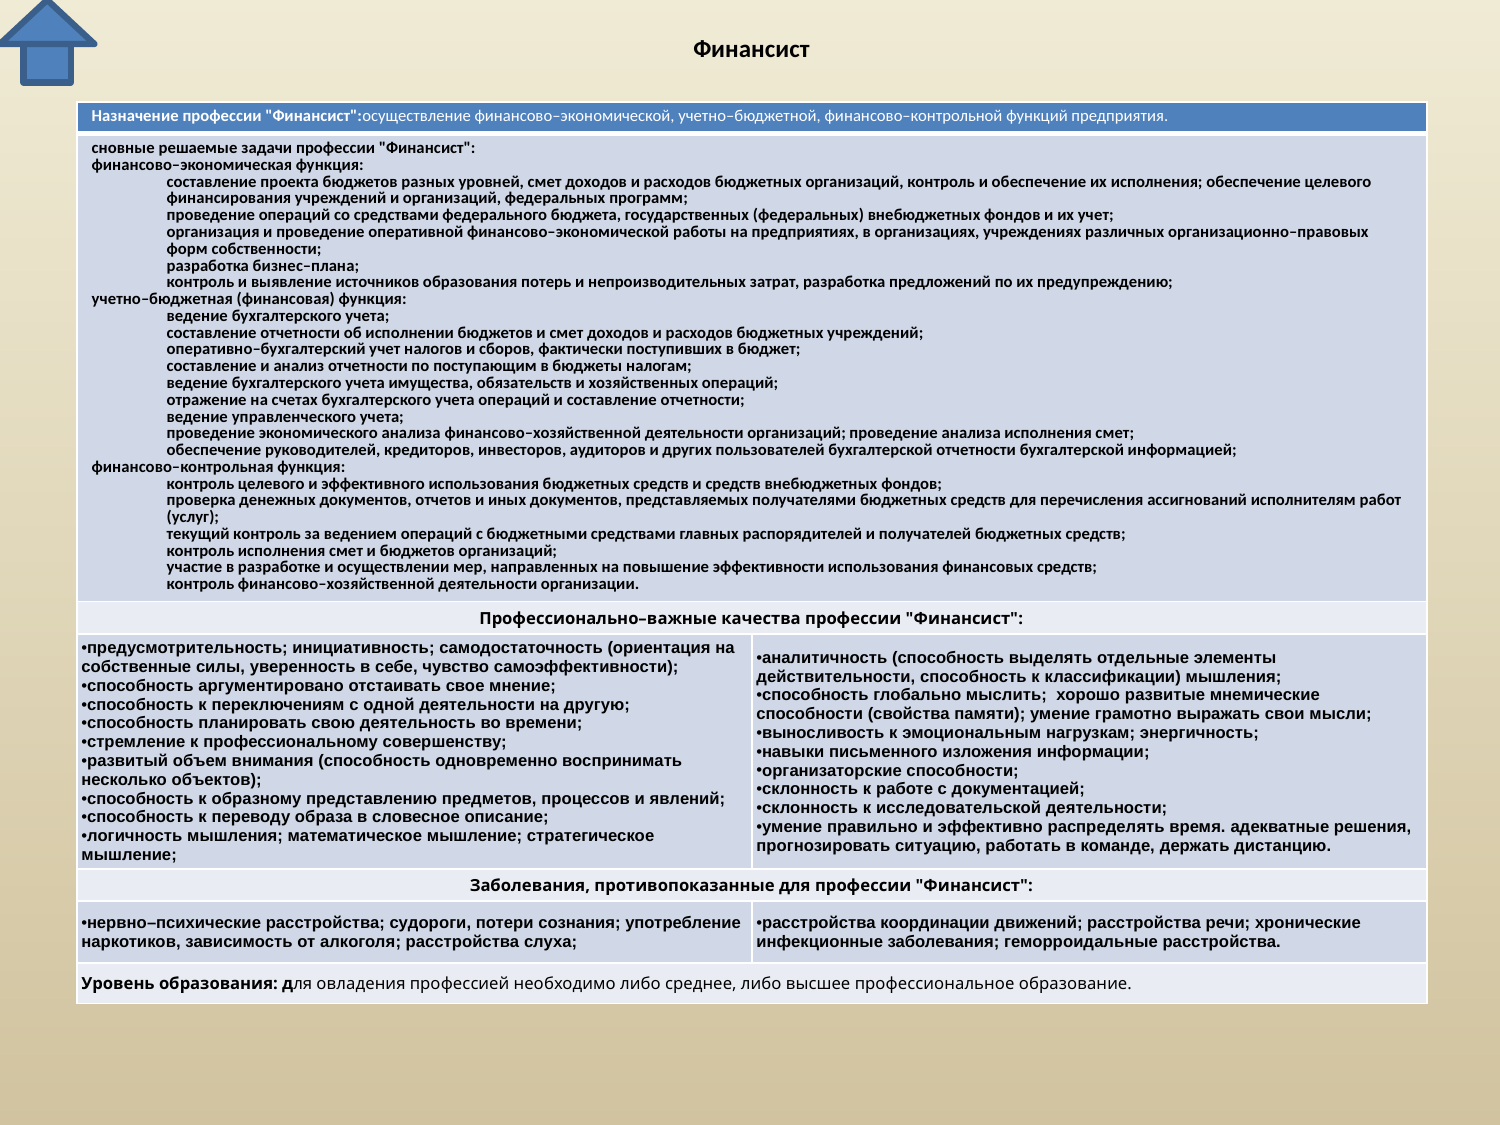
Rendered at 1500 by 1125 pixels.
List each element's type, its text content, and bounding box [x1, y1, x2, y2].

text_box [1, 1, 93, 81]
table_cell Уровень образования: для овладения профессией необходимо либо среднее, либо высшее профессиональное образование. [78, 964, 1426, 1003]
title Финансист [76, 0, 1427, 96]
table_cell нервно–психические расстройства; судороги, потери сознания; употребление наркотиков, зависимость от алкоголя; расстройства слуха; [78, 902, 751, 962]
table_cell сновные решаемые задачи профессии "Финансист": финансово–экономическая функция: составление проекта бюджетов разных уровней, смет доходов и расходов бюджетных организаций, контроль и обеспечение их исполнения; обеспечение целевого финансирования учреждений и организаций, федеральных программ; проведение операций со средствами федерального бюджета, государственных (федеральных) внебюджетных фондов и их учет; организация и проведение оперативной финансово–экономической работы на предприятиях, в организациях, учреждениях различных организационно–правовых форм собственности; разработка бизнес–плана; контроль и выявление источников образования потерь и непроизводительных затрат, разработка предложений по их предупреждению; учетно–бюджетная (финансовая) функция: ведение бухгалтерского учета; составление отчетности об исполнении бюджетов и смет доходов и расходов бюджетных учреждений; оперативно–бухгалтерский учет налогов и сборов, фактически поступивших в бюджет; составление и анализ отчетности по поступающим в бюджеты налогам; ведение бухгалтерского учета имущества, обязательств и хозяйственных операций; отражение на счетах бухгалтерского учета операций и составление отчетности; ведение управленческого учета; проведение экономического анализа финансово–хозяйственной деятельности организаций; проведение анализа исполнения смет; обеспечение руководителей, кредиторов, инвесторов, аудиторов и других пользователей бухгалтерской отчетности бухгалтерской информацией; финансово–контрольная функция: контроль целевого и эффективного использования бюджетных средств и средств внебюджетных фондов; проверка денежных документов, отчетов и иных документов, представляемых получателями бюджетных средств для перечисления ассигнований исполнителям работ (услуг); текущий контроль за ведением операций с бюджетными средствами главных распорядителей и получателей бюджетных средств; контроль исполнения смет и бюджетов организаций; участие в разработке и осуществлении мер, направленных на повышение эффективности использования финансовых средств; контроль финансово–хозяйственной деятельности организации. [78, 136, 1426, 601]
table_cell предусмотрительность; инициативность; самодостаточность (ориентация на собственные силы, уверенность в себе, чувство самоэффективности); способность аргументировано отстаивать свое мнение; способность к переключениям с одной деятельности на другую; способность планировать свою деятельность во времени; стремление к профессиональному совершенству; развитый объем внимания (способность одновременно воспринимать несколько объектов); способность к образному представлению предметов, процессов и явлений; способность к переводу образа в словесное описание; логичность мышления; математическое мышление; стратегическое мышление; [78, 635, 751, 868]
table_cell аналитичность (способность выделять отдельные элементы действительности, способность к классификации) мышления; способность глобально мыслить; хорошо развитые мнемические способности (свойства памяти); умение грамотно выражать свои мысли; выносливость к эмоциональным нагрузкам; энергичность; навыки письменного изложения информации; организаторские способности; склонность к работе с документацией; склонность к исследовательской деятельности; умение правильно и эффективно распределять время. адекватные решения, прогнозировать ситуацию, работать в команде, держать дистанцию. [753, 635, 1426, 868]
table_header Назначение профессии "Финансист":осуществление финансово–экономической, учетно–бюджетной, финансово–контрольной функций предприятия. [78, 103, 1426, 131]
table_cell расстройства координации движений; расстройства речи; хронические инфекционные заболевания; геморроидальные расстройства. [753, 902, 1426, 962]
table_cell Заболевания, противопоказанные для профессии "Финансист": [78, 870, 1426, 900]
table_cell Профессионально–важные качества профессии "Финансист": [78, 602, 1426, 633]
